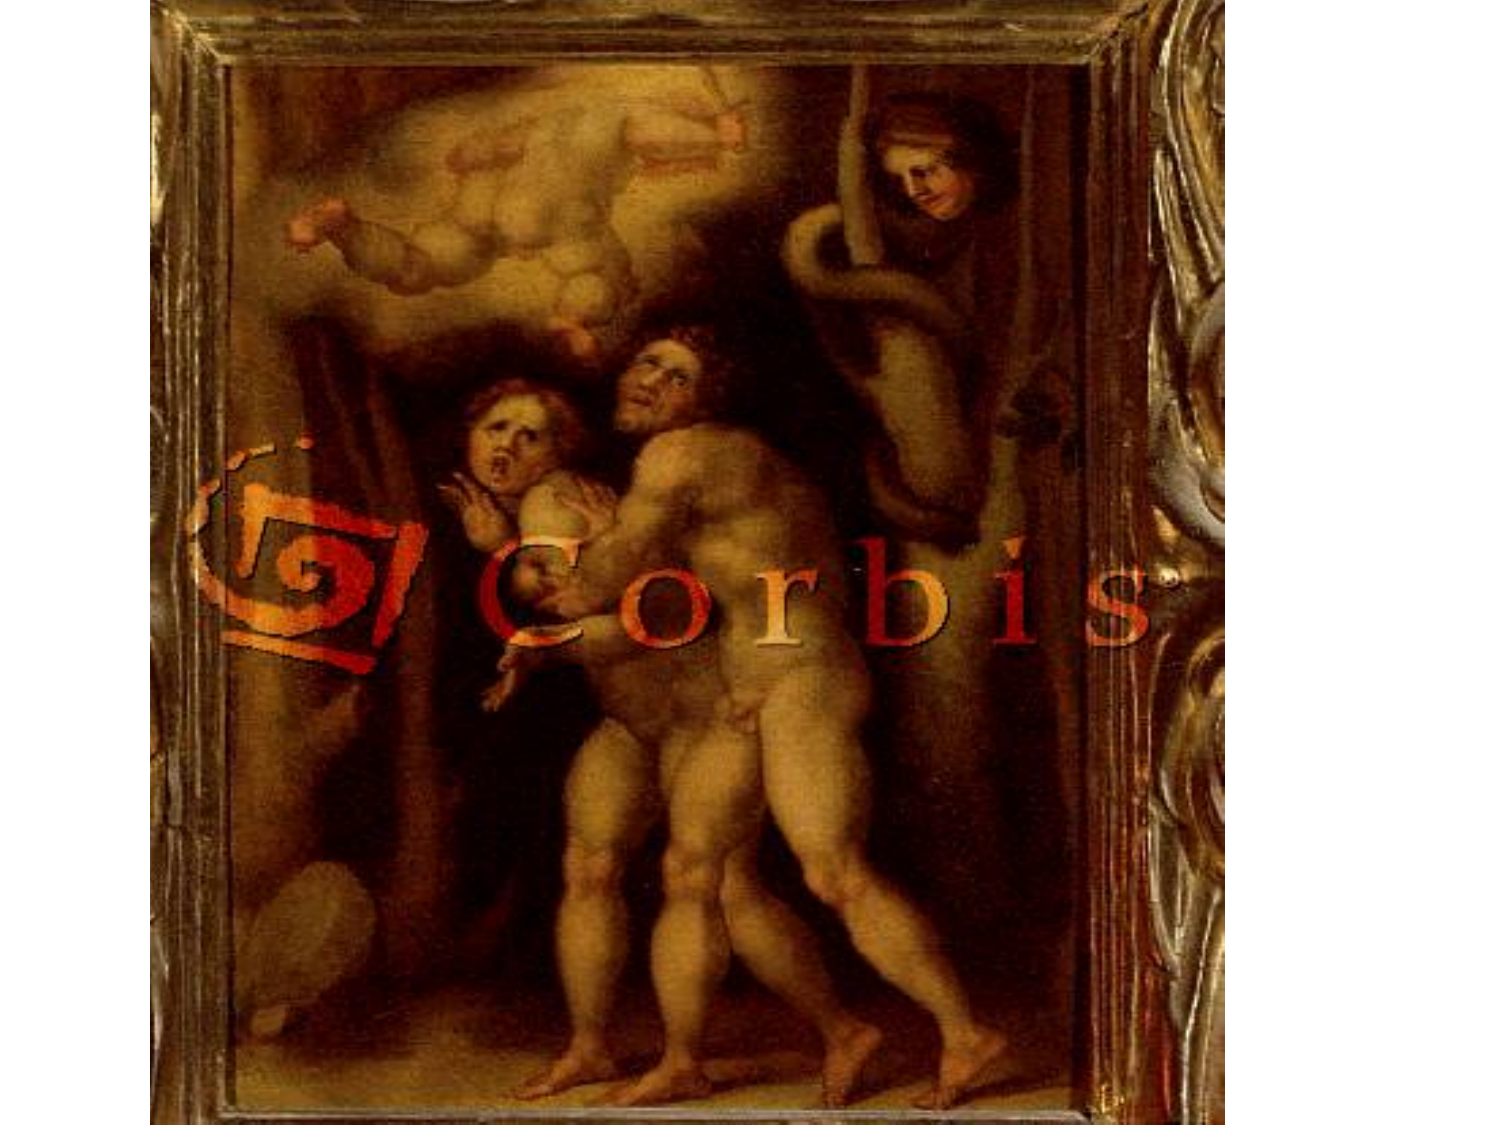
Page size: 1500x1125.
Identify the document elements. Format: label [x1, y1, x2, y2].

picture [149, 0, 1226, 1125]
